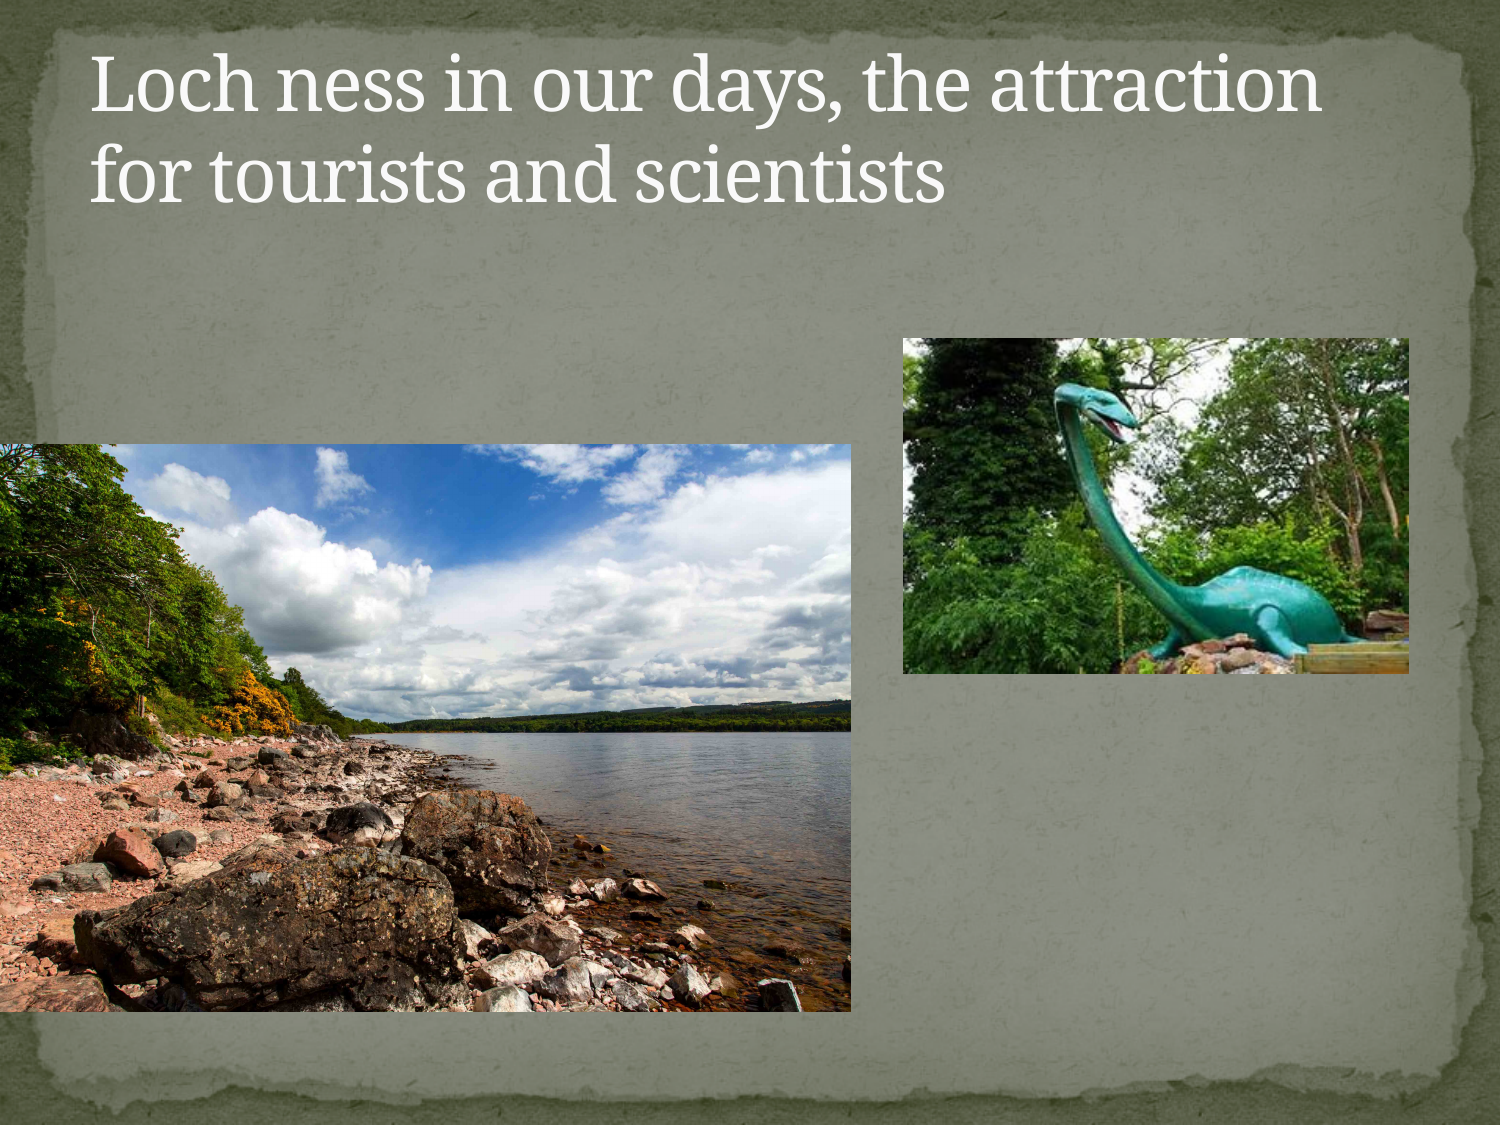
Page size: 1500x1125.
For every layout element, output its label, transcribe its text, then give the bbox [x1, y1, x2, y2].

picture [903, 338, 1409, 674]
picture [0, 444, 851, 1012]
title Loch ness in our days, the attraction for tourists and scientists [74, 24, 1425, 225]
